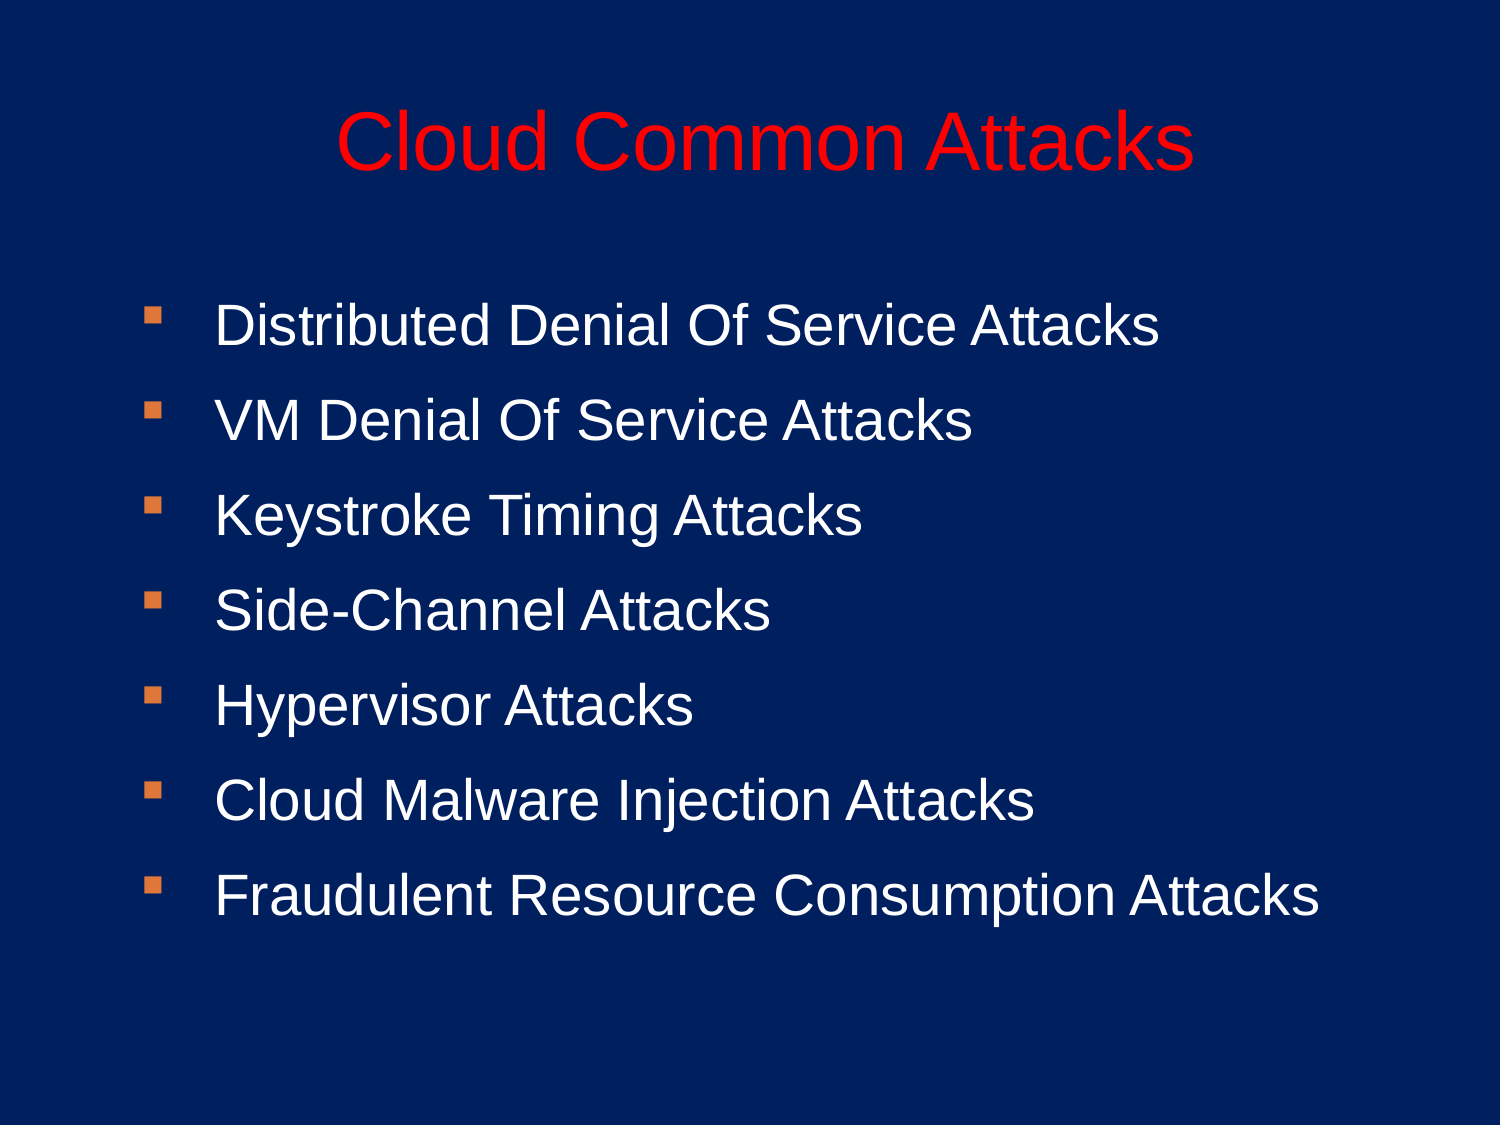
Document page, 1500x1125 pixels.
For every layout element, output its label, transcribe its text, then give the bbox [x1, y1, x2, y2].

title Cloud Common Attacks [50, 62, 1462, 276]
text_box Distributed Denial Of Service Attacks VM Denial Of Service Attacks Keystroke Timing Attacks Side-Channel Attacks Hypervisor Attacks Cloud Malware Injection Attacks Fraudulent Resource Consumption Attacks [137, 287, 1326, 928]
